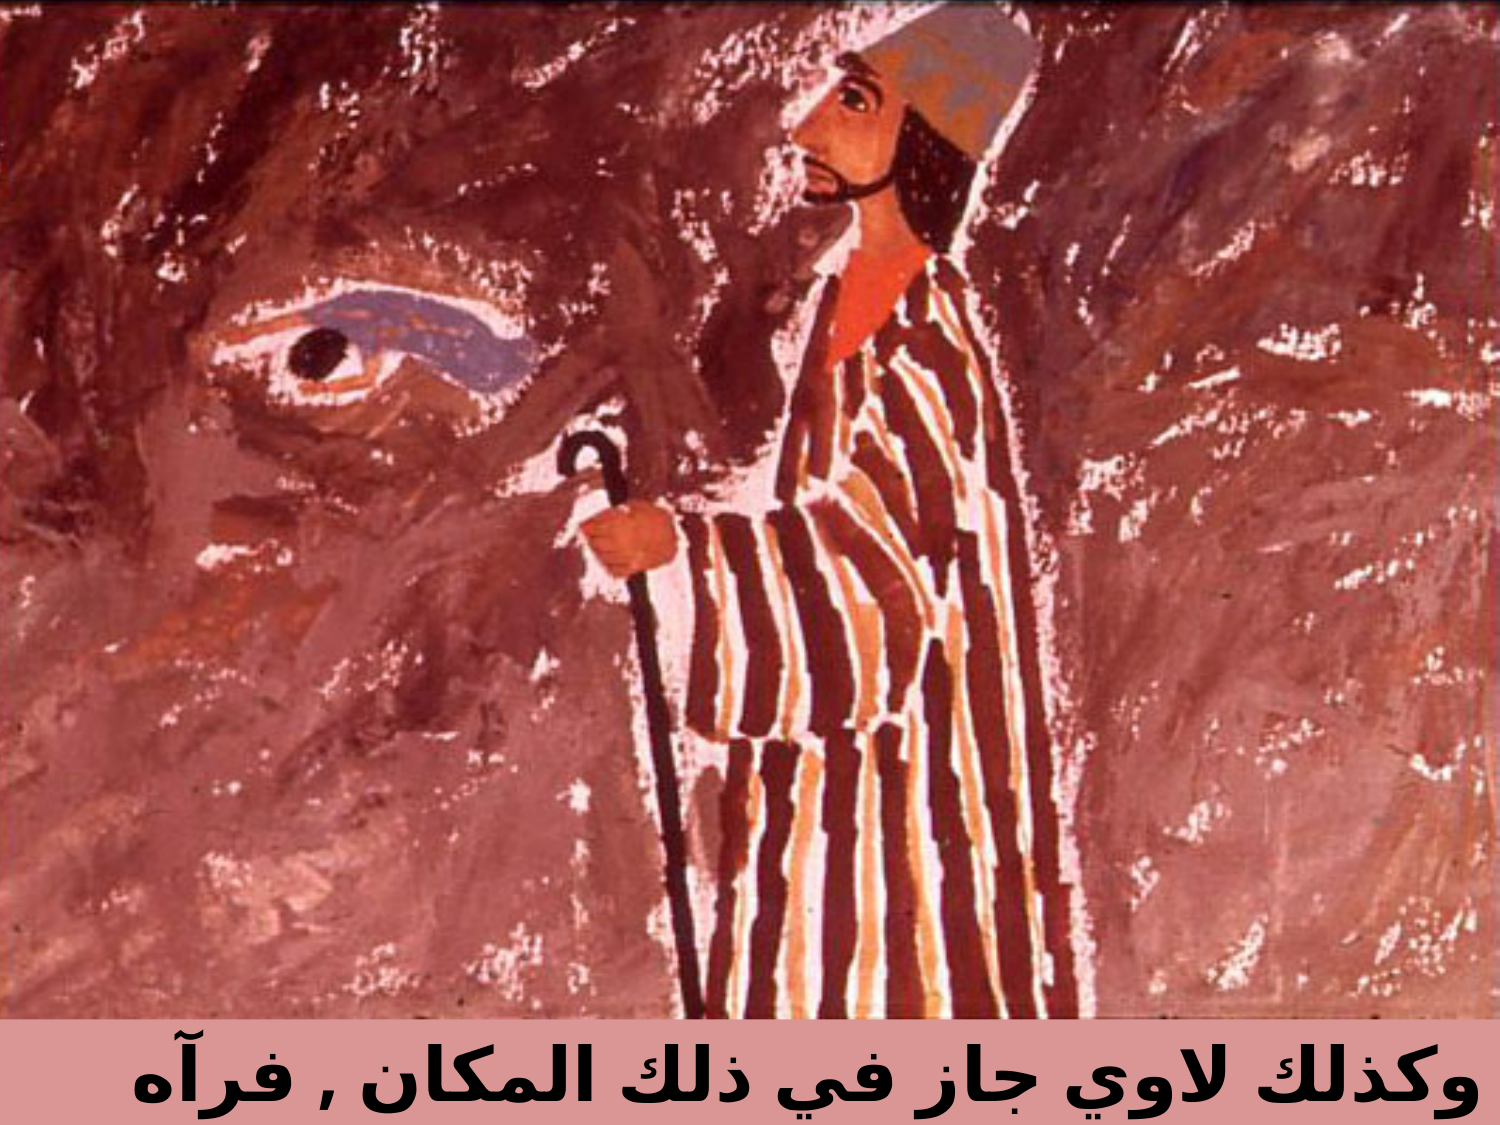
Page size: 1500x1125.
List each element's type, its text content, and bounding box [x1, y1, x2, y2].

text_box وكذلك لاوي جاز في ذلك المكان , فرآه فمال عنه ومضى [0, 1026, 1500, 1125]
picture [0, 0, 1500, 1020]
